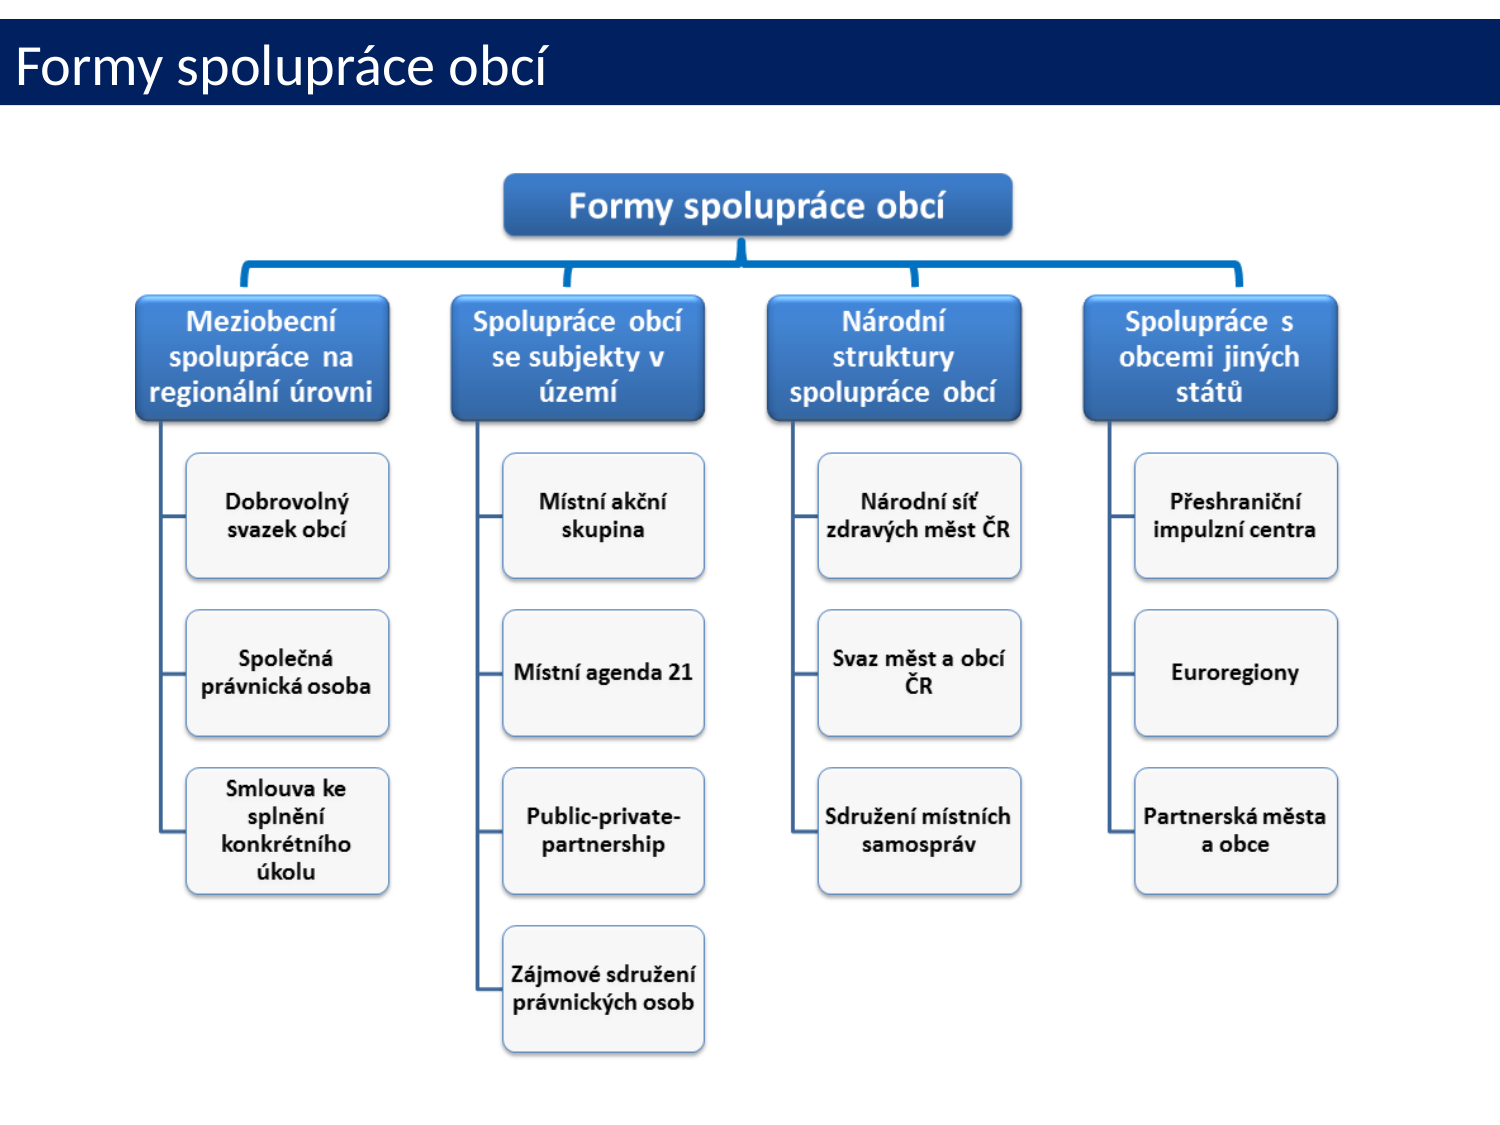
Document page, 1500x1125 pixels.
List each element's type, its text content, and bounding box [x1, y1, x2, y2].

title Formy spolupráce obcí [0, 19, 1500, 106]
picture [135, 172, 1351, 1083]
